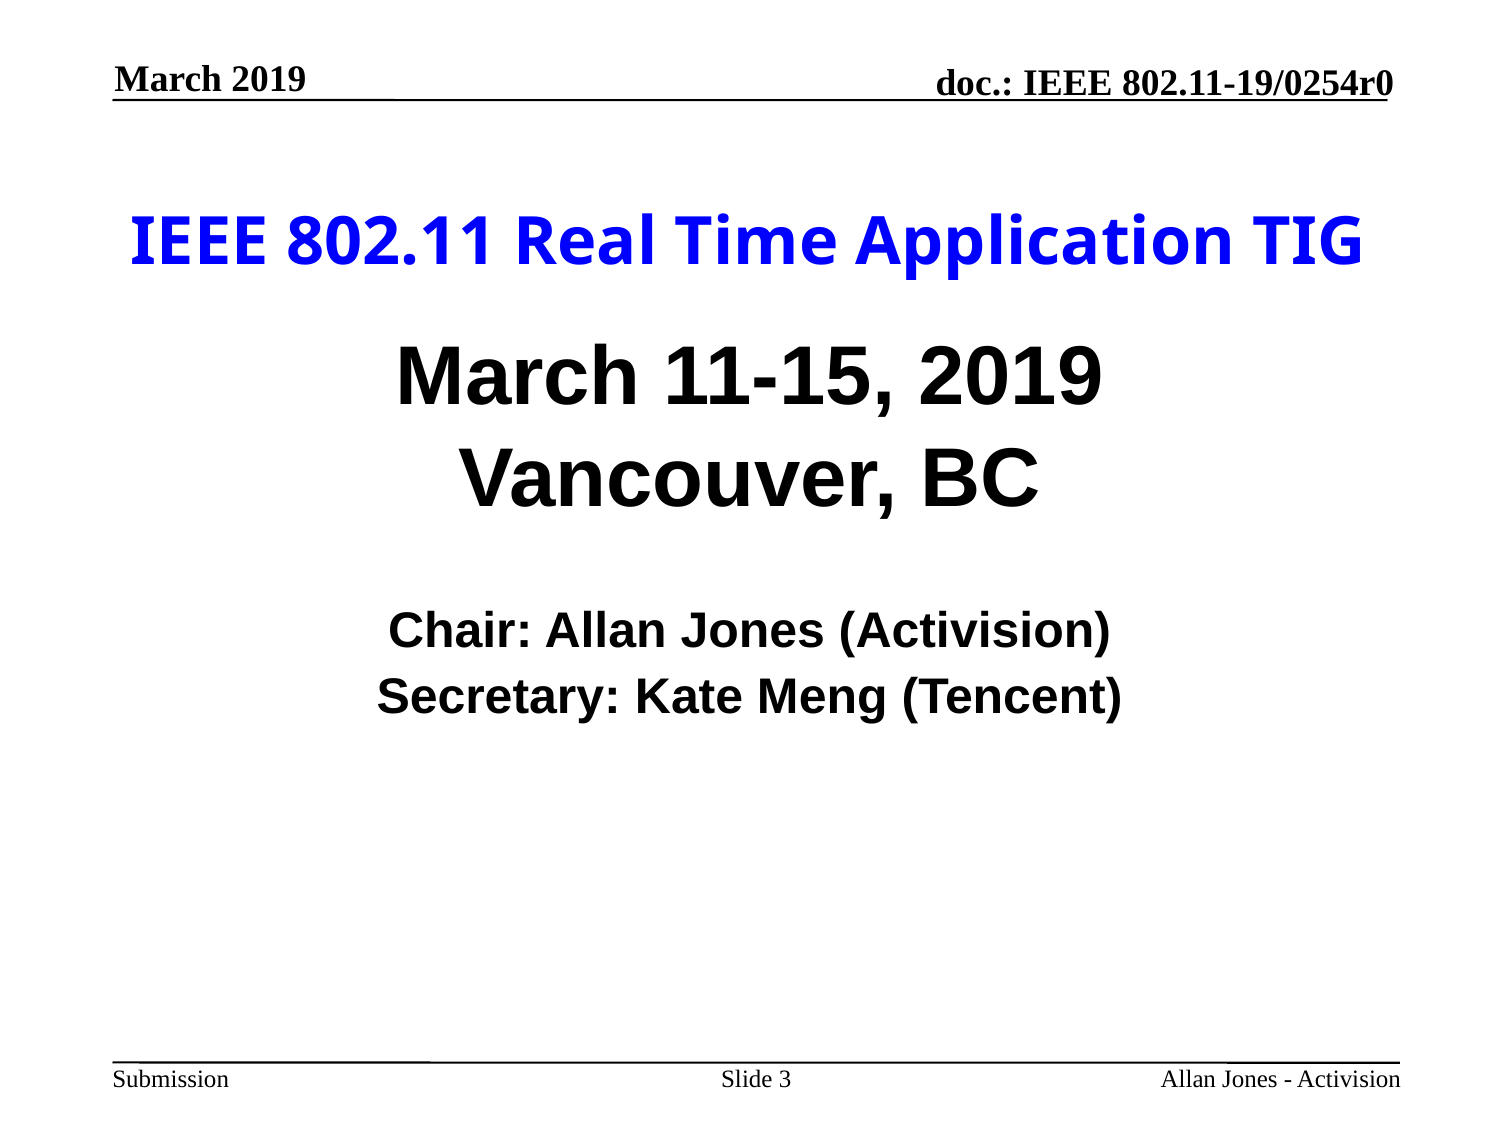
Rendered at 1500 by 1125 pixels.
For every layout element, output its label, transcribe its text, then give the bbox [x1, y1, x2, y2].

footer Allan Jones - Activision [902, 1061, 1402, 1093]
slide_number Slide 3 [712, 1061, 800, 1123]
list March 11-15, 2019 Vancouver, BC Chair: Allan Jones (Activision) Secretary: Kate Meng (Tencent) [112, 324, 1388, 1000]
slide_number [114, 54, 493, 100]
title IEEE 802.11 Real Time Application TIG [111, 149, 1387, 326]
